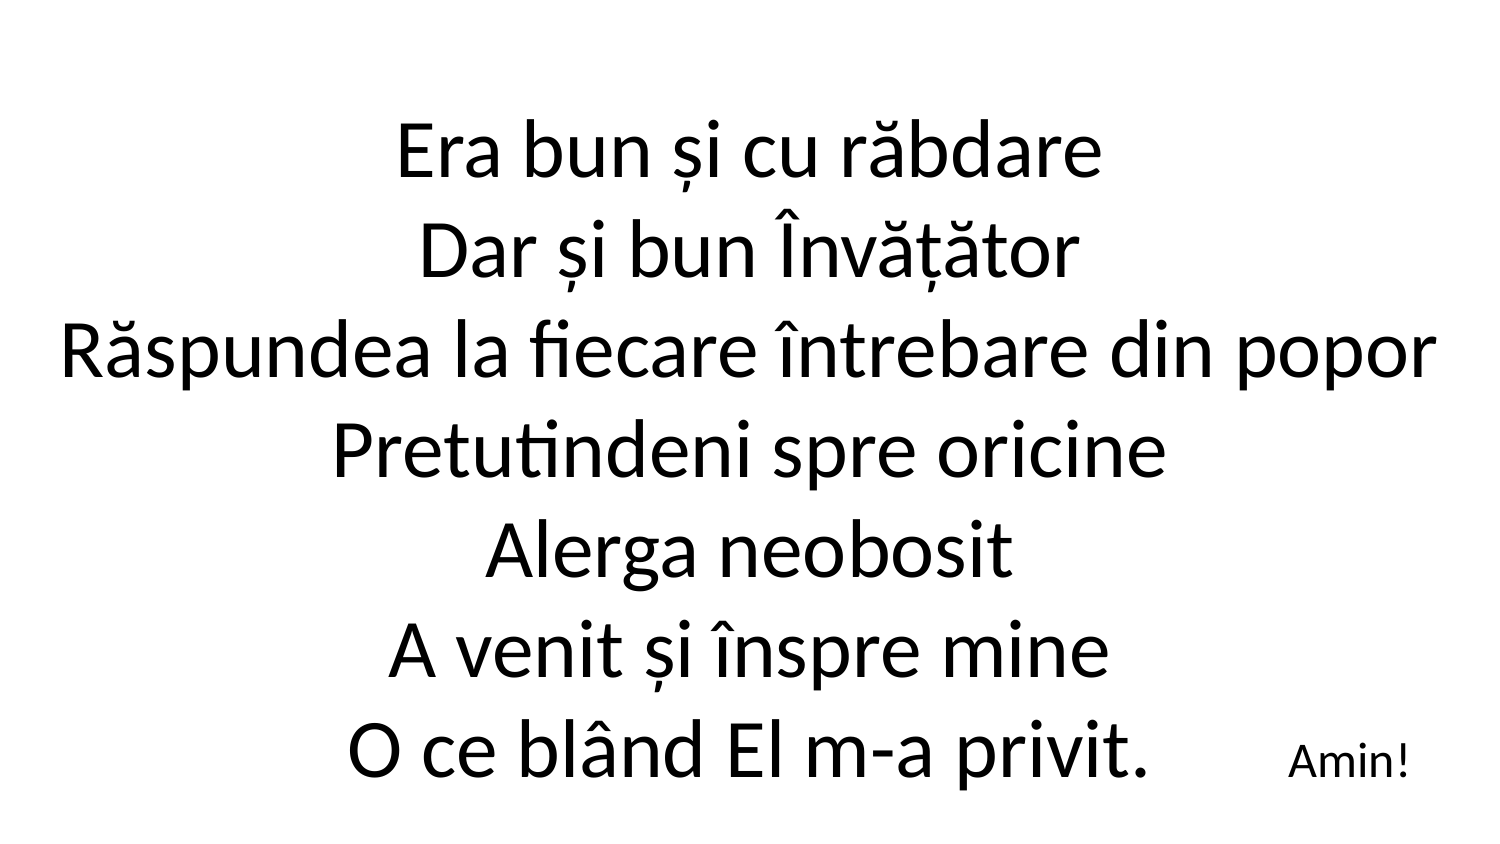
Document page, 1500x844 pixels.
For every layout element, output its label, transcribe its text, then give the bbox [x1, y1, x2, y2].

text_box Amin! [1273, 674, 1427, 795]
text_box Era bun și cu răbdare Dar și bun Învățător Răspundea la fiecare întrebare din popor Pretutindeni spre oricine Alerga neobosit A venit și înspre mine O ce blând El m-a privit. [45, 42, 1455, 802]
